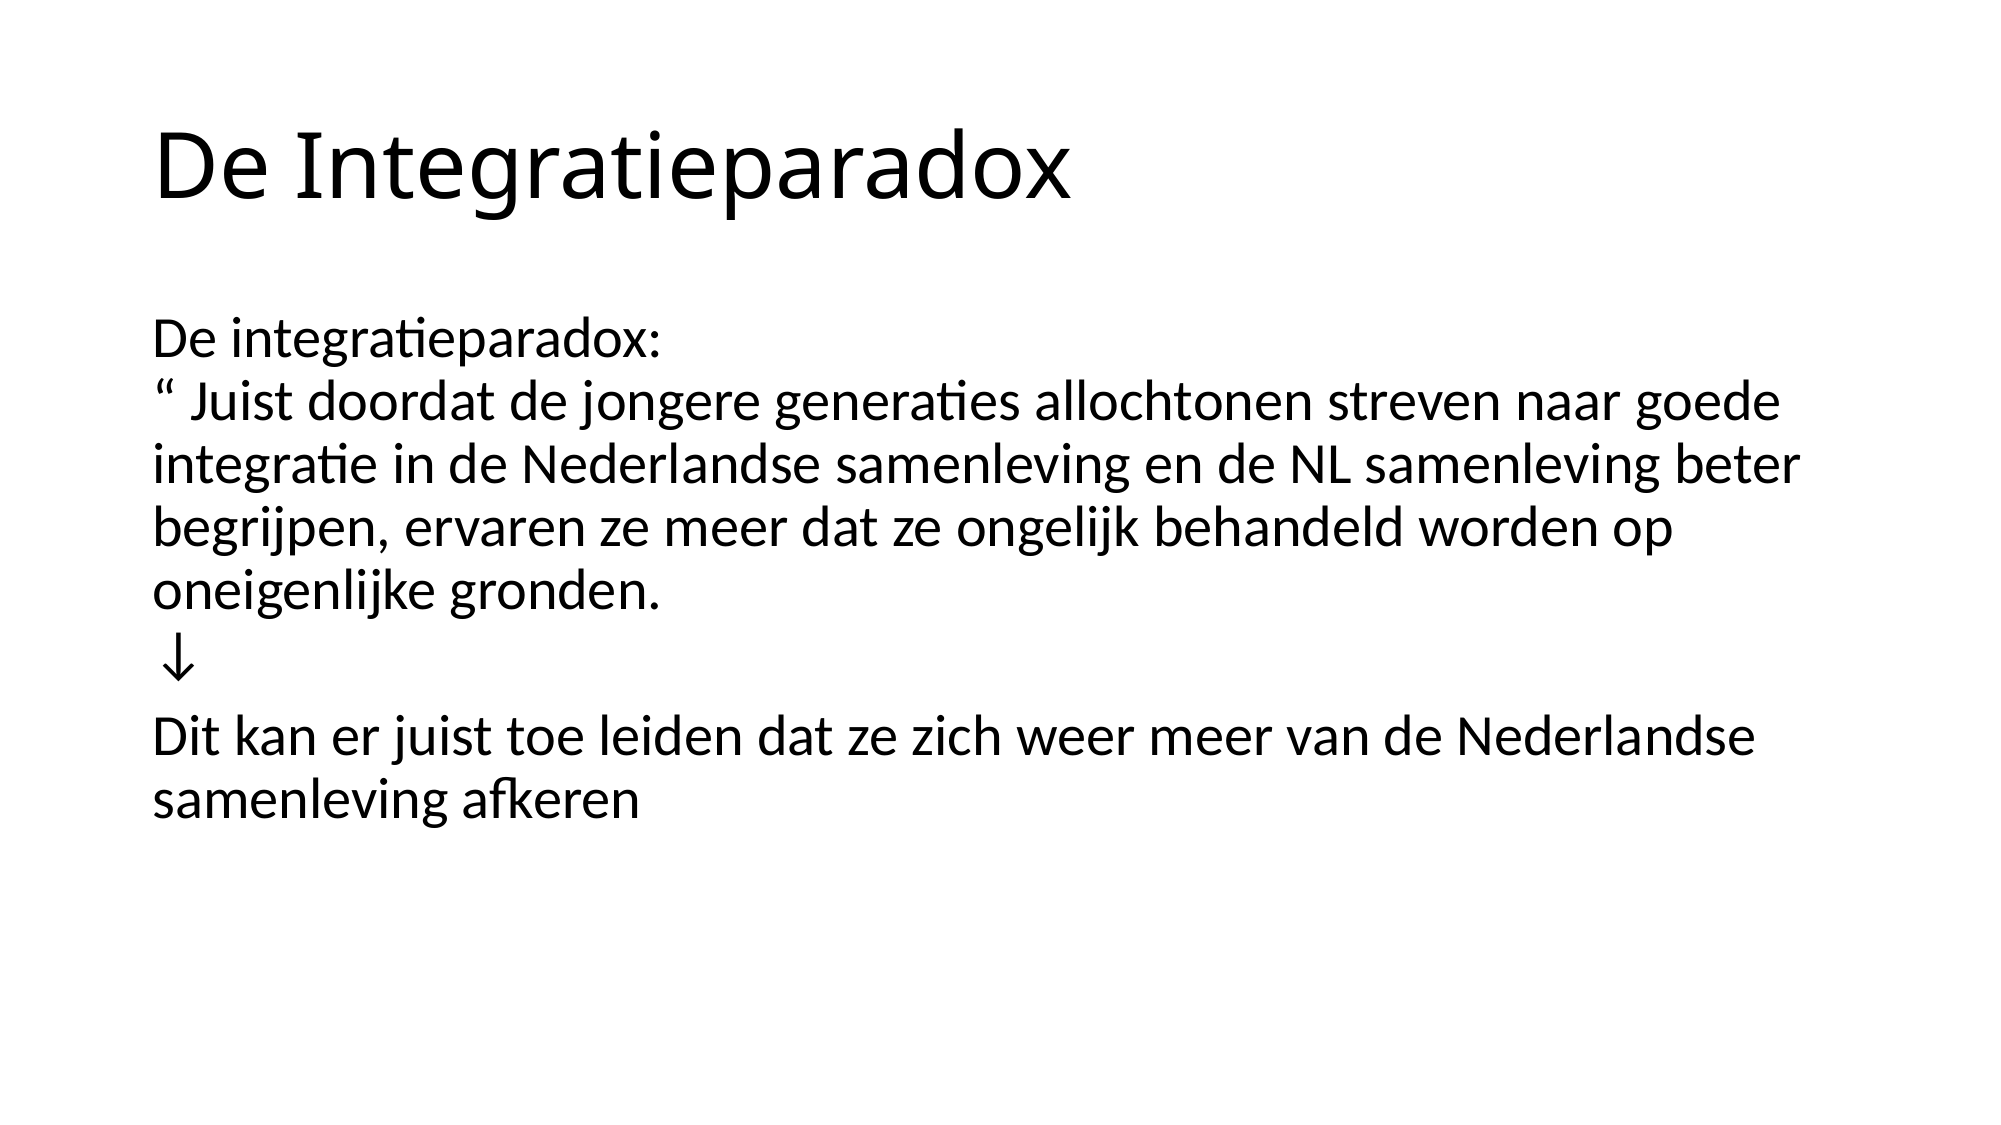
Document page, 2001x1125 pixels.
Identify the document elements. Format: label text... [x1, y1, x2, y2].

title De Integratieparadox [137, 59, 1863, 278]
list De integratieparadox: “ Juist doordat de jongere generaties allochtonen streven naar goede integratie in de Nederlandse samenleving en de NL samenleving beter begrijpen, ervaren ze meer dat ze ongelijk behandeld worden op oneigenlijke gronden. ↓ Dit kan er juist toe leiden dat ze zich weer meer van de Nederlandse samenleving afkeren [137, 299, 1863, 1014]
